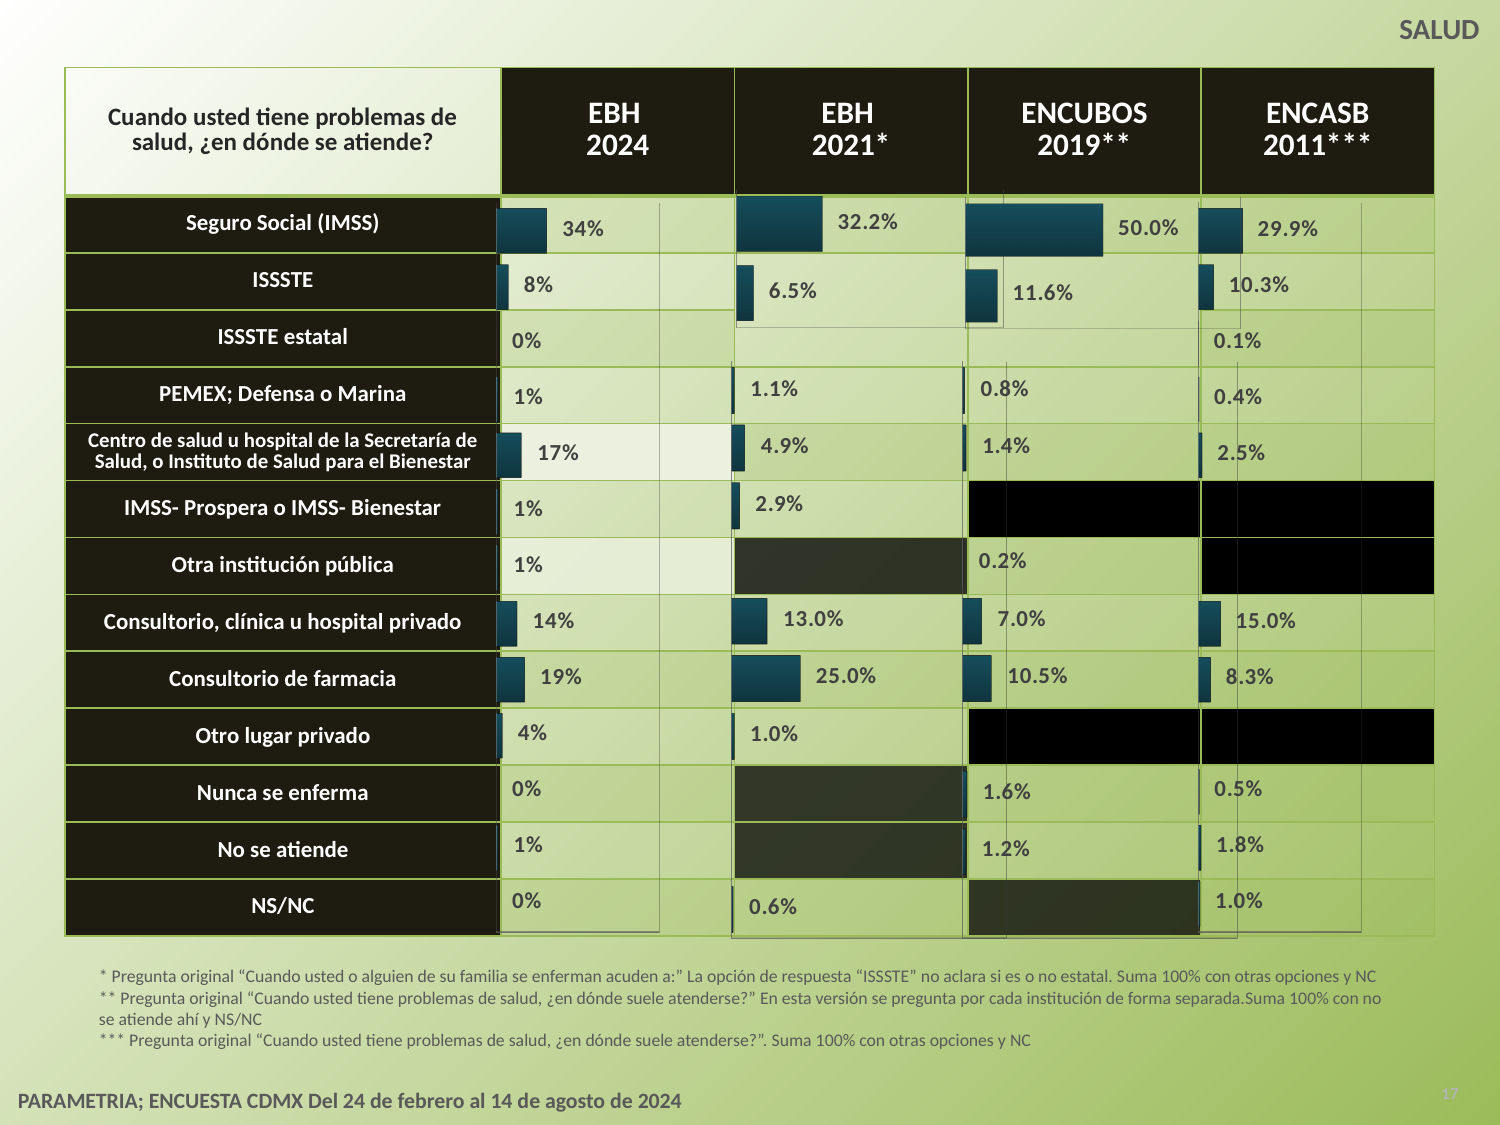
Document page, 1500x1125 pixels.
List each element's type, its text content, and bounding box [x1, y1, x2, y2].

table_cell Seguro Social (IMSS) [66, 198, 487, 252]
table_header Cuando usted tiene problemas de salud, ¿en dónde se atiende? [66, 68, 500, 194]
table_cell ISSSTE estatal [66, 311, 487, 366]
list SALUD [472, 0, 1495, 60]
table_cell ISSSTE [66, 254, 487, 309]
text_box * Pregunta original “Cuando usted o alguien de su familia se enferman acuden a:” La opción de respuesta “ISSSTE” no aclara si es o no estatal. Suma 100% con otras opciones y NC ** Pregunta original “Cuando usted tiene problemas de salud, ¿en dónde suele atenderse?” En esta versión se pregunta por cada institución de forma separada.Suma 100% con no se atiende ahí y NS/NC *** Pregunta original “Cuando usted tiene problemas de salud, ¿en dónde suele atenderse?”. Suma 100% con otras opciones y NC [84, 957, 1415, 1058]
table_cell Centro de salud u hospital de la Secretaría de Salud, o Instituto de Salud para el Bienestar [66, 424, 487, 480]
table_cell Nunca se enferma [66, 766, 487, 821]
table_header EBH 2024 [502, 68, 734, 183]
slide_number 17 [1413, 1072, 1487, 1114]
table_header ENCASB 2011*** [1202, 68, 1434, 183]
table_cell PEMEX; Defensa o Marina [66, 368, 487, 423]
table_cell Consultorio, clínica u hospital privado [66, 595, 487, 650]
table_cell IMSS- Prospera o IMSS- Bienestar [66, 481, 487, 537]
text_box PARAMETRIA; ENCUESTA CDMX Del 24 de febrero al 14 de agosto de 2024 [3, 1079, 1415, 1121]
chart [487, 183, 1494, 972]
table_header ENCUBOS 2019** [969, 68, 1200, 194]
table_cell Otro lugar privado [66, 709, 487, 764]
table_cell Otra institución pública [66, 538, 487, 594]
table_cell No se atiende [66, 823, 487, 878]
table_header EBH 2021* [735, 68, 967, 188]
table_cell NS/NC [66, 880, 487, 935]
table_cell Consultorio de farmacia [66, 652, 487, 707]
